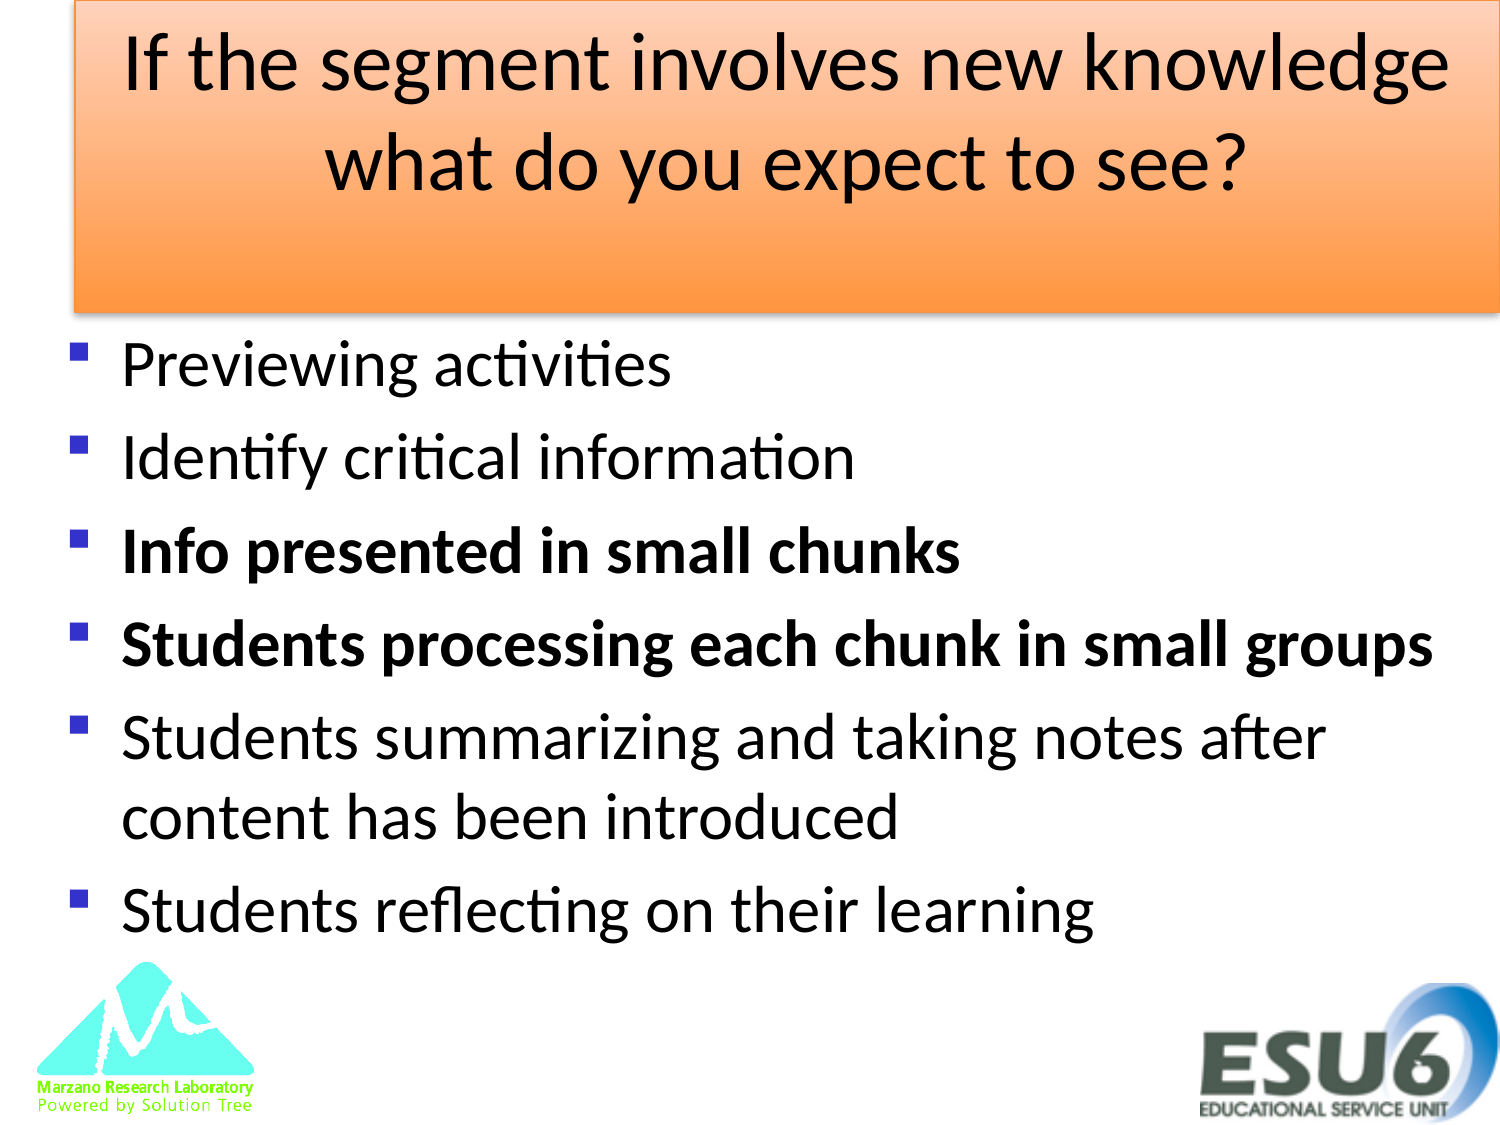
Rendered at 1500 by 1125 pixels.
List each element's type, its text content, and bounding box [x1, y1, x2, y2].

text_box Previewing activities Identify critical information Info presented in small chunks Students processing each chunk in small groups Students summarizing and taking notes after content has been introduced Students reflecting on their learning [50, 312, 1500, 988]
picture [37, 962, 254, 1114]
picture [1200, 988, 1500, 1125]
text_box If the segment involves new knowledge what do you expect to see? [74, 0, 1500, 312]
